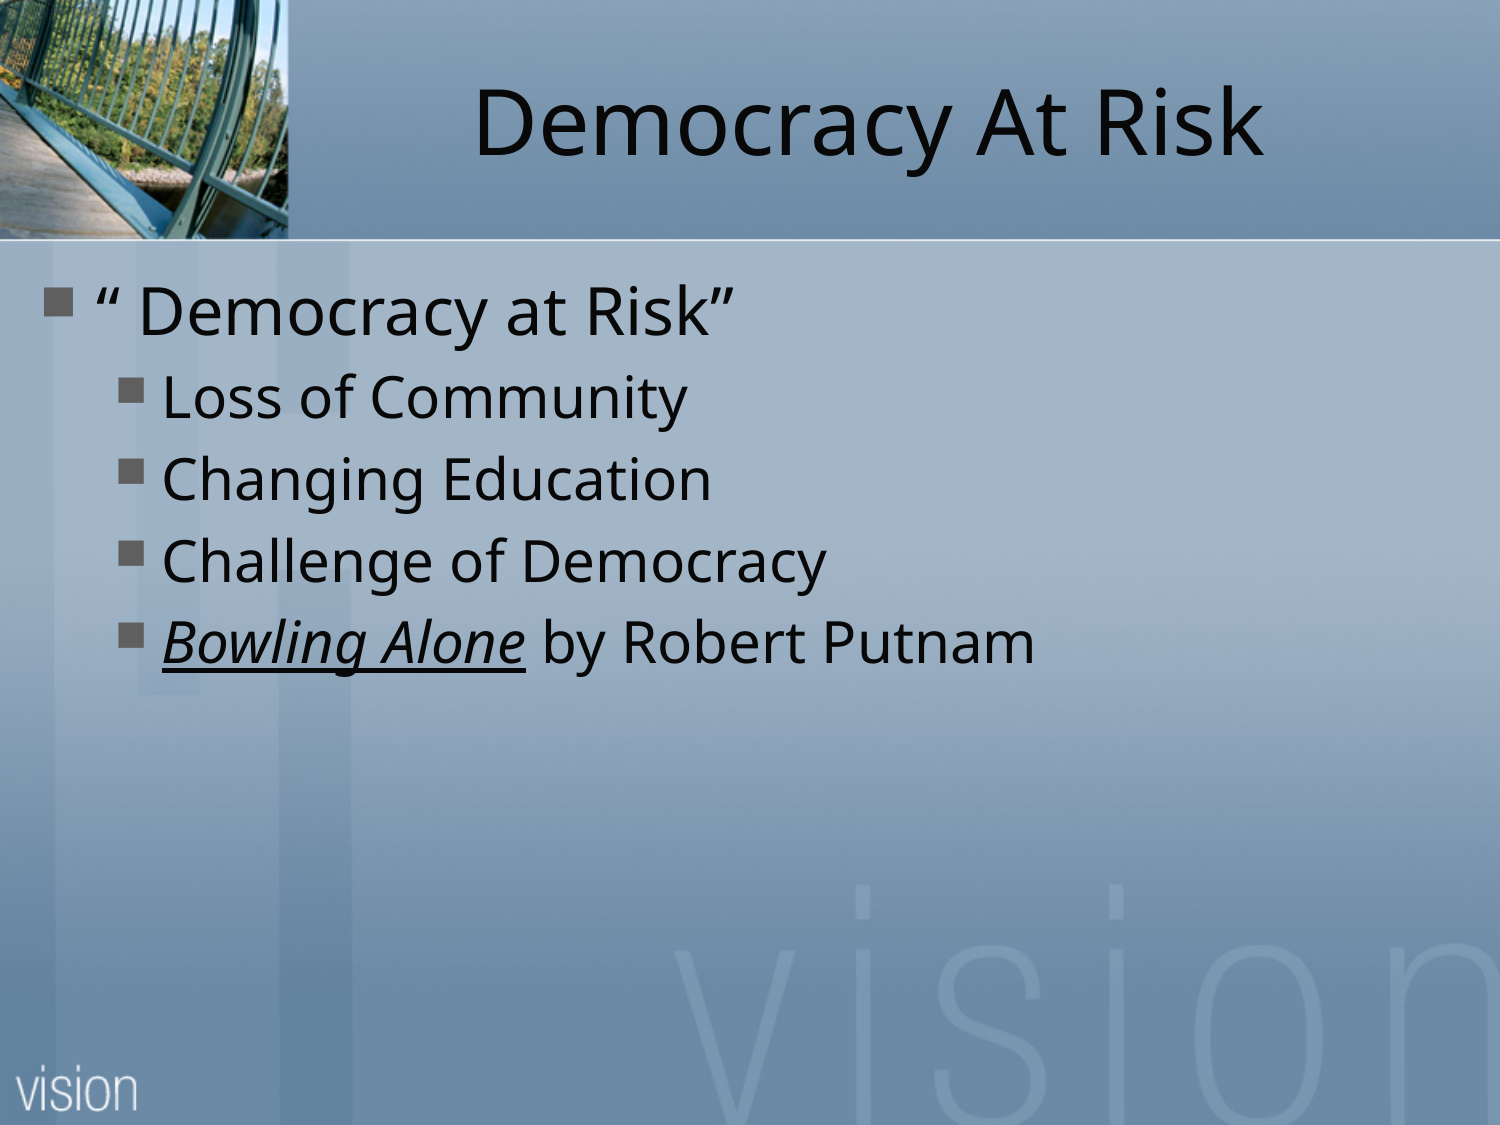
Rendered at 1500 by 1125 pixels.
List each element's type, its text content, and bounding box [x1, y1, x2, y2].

picture [0, 0, 1500, 1125]
title Democracy At Risk [299, 30, 1462, 207]
list “ Democracy at Risk” Loss of Community Changing Education Challenge of Democracy Bowling Alone by Robert Putnam [24, 261, 1462, 1095]
